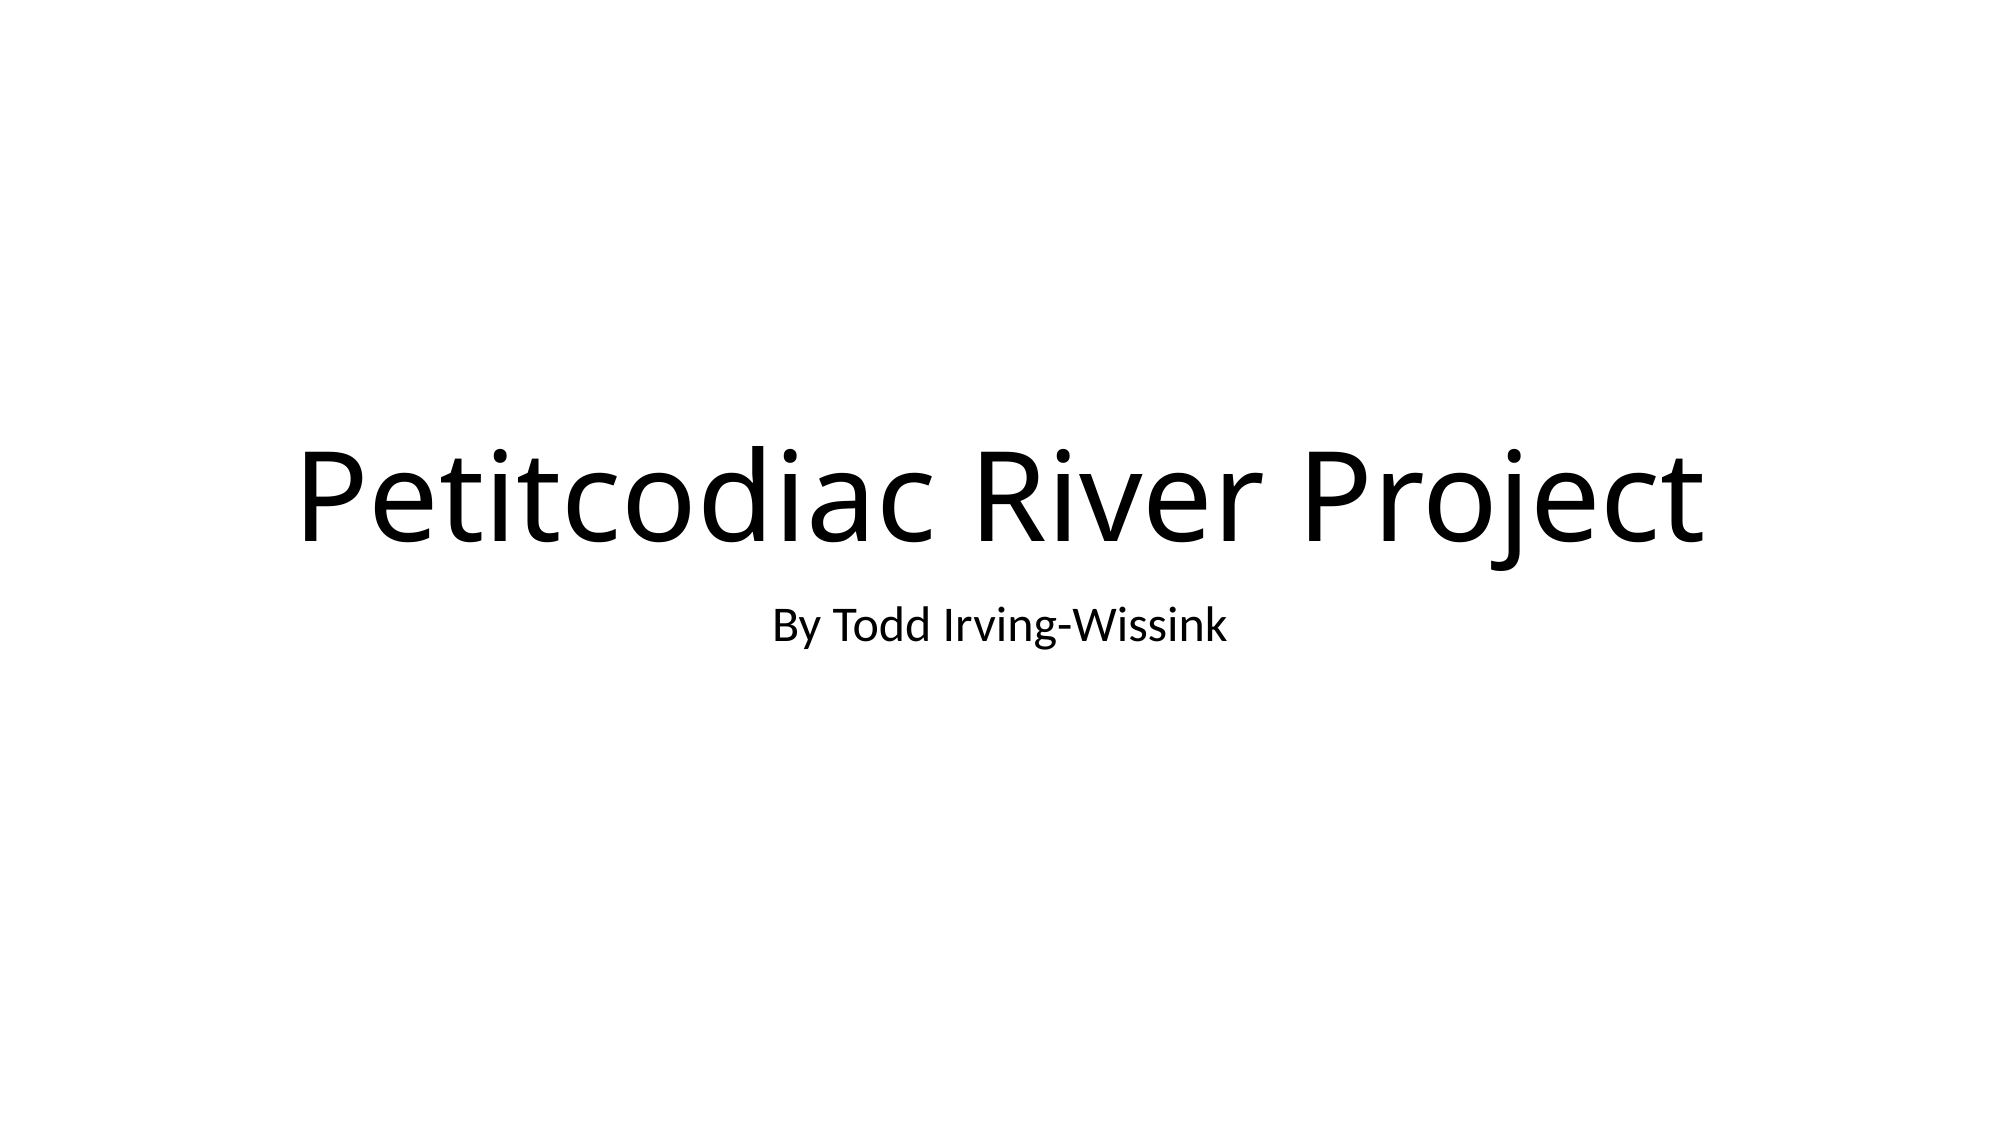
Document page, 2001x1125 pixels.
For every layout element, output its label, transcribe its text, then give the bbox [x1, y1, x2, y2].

subtitle By Todd Irving-Wissink [249, 590, 1750, 863]
title Petitcodiac River Project [249, 184, 1750, 576]
